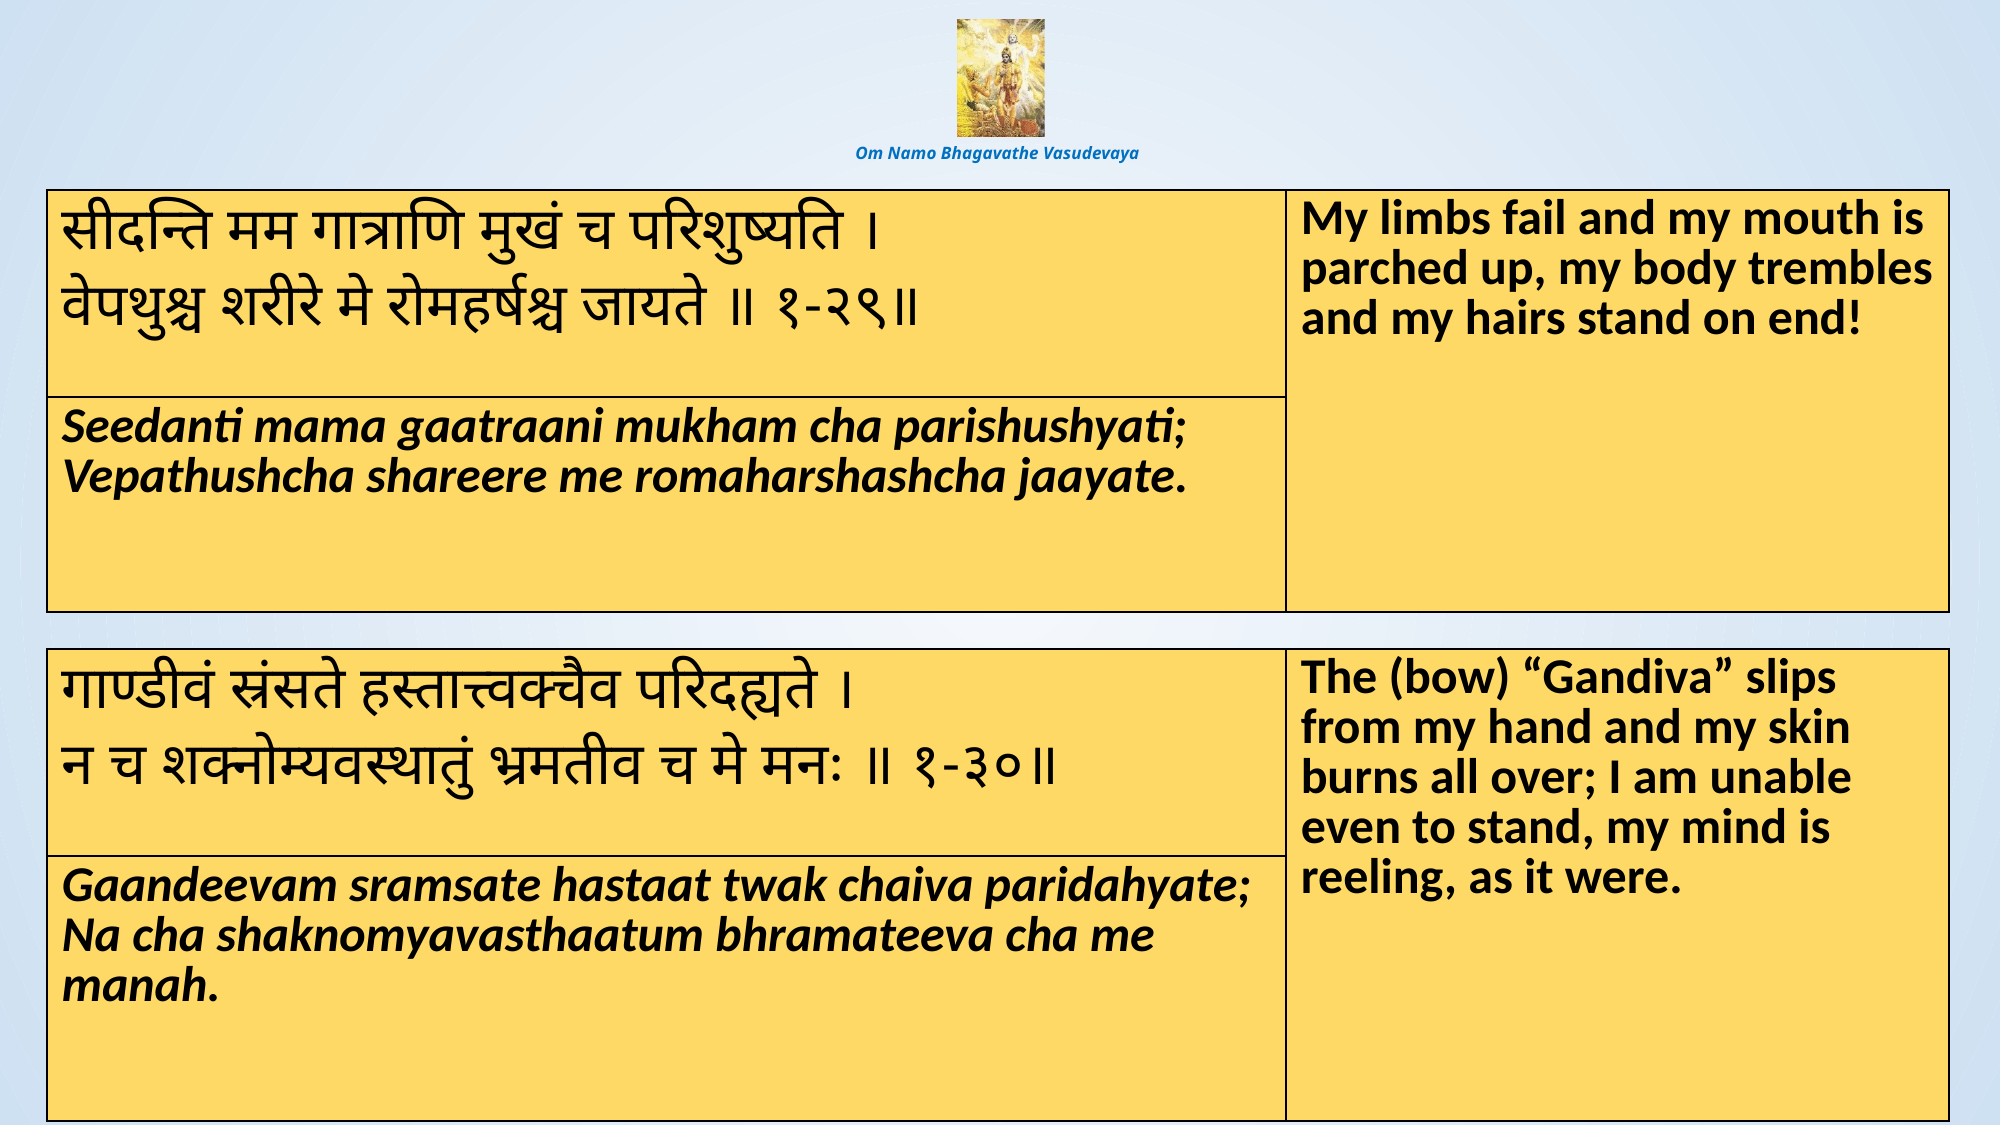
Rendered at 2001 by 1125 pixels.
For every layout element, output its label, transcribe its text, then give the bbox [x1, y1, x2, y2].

table_cell Gaandeevam sramsate hastaat twak chaiva paridahyate; Na cha shaknomyavasthaatum bhramateeva cha me manah. [48, 857, 1285, 1120]
picture [957, 19, 1045, 136]
table_header गाण्डीवं स्रंसते हस्तात्त्वक्चैव परिदह्यते । न च शक्नोम्यवस्थातुं भ्रमतीव च मे मनः ॥ १-३०॥ [48, 650, 1285, 855]
table_header सीदन्ति मम गात्राणि मुखं च परिशुष्यति । वेपथुश्च शरीरे मे रोमहर्षश्च जायते ॥ १-२९॥ [48, 191, 1285, 396]
table_header The (bow) “Gandiva” slips from my hand and my skin burns all over; I am unable even to stand, my mind is reeling, as it were. [1287, 650, 1948, 1120]
title Om Namo Bhagavathe Vasudevaya [135, 136, 1861, 171]
table_cell Seedanti mama gaatraani mukham cha parishushyati; Vepathushcha shareere me romaharshashcha jaayate. [48, 398, 1285, 611]
table_header My limbs fail and my mouth is parched up, my body trembles and my hairs stand on end! [1287, 191, 1948, 611]
